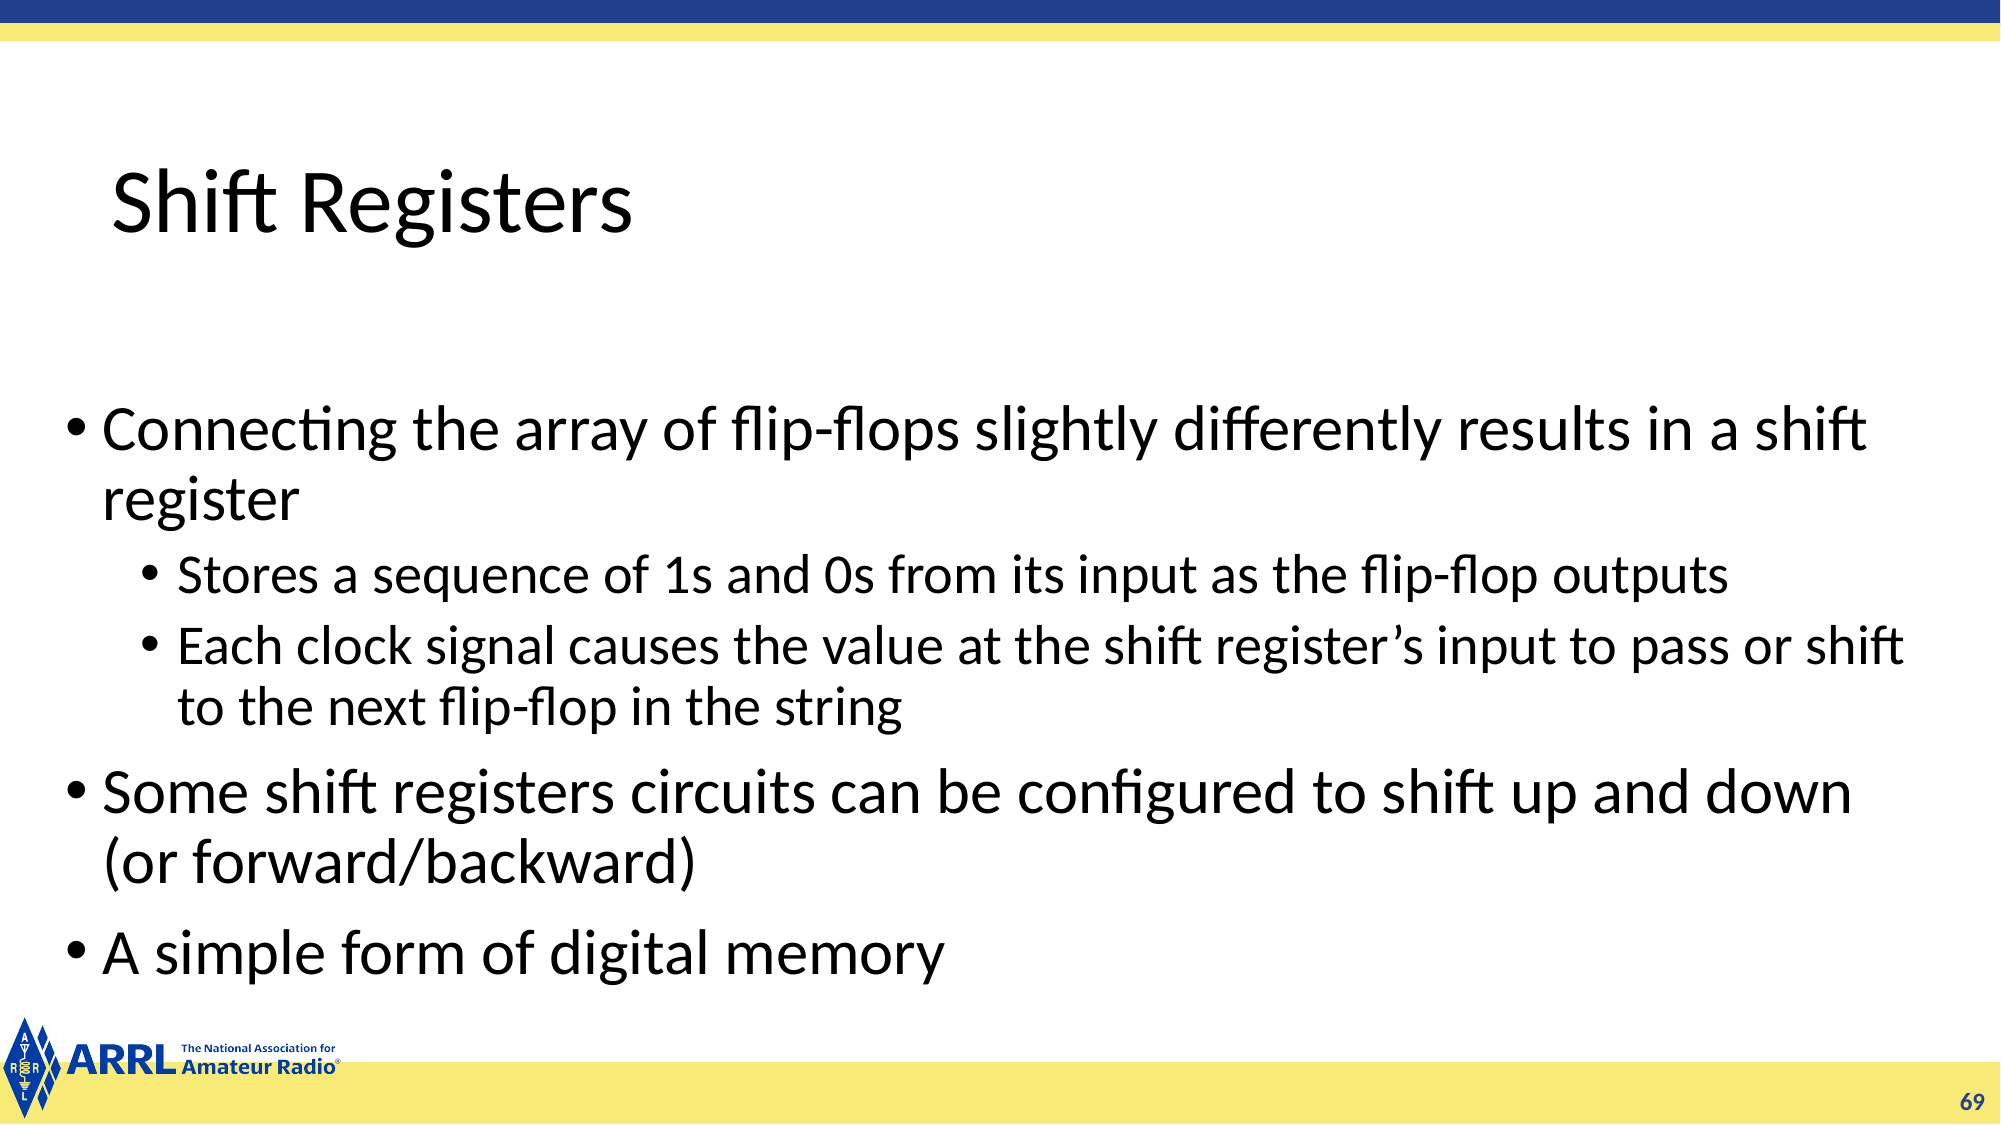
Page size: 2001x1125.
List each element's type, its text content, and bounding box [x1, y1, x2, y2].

list Connecting the array of flip-flops slightly differently results in a shift register Stores a sequence of 1s and 0s from its input as the flip-flop outputs Each clock signal causes the value at the shift register’s input to pass or shift to the next flip-flop in the string Some shift registers circuits can be configured to shift up and down (or forward/backward) A simple form of digital memory [50, 387, 1950, 1075]
picture [1, 1015, 342, 1121]
title Shift Registers [96, 146, 1897, 356]
